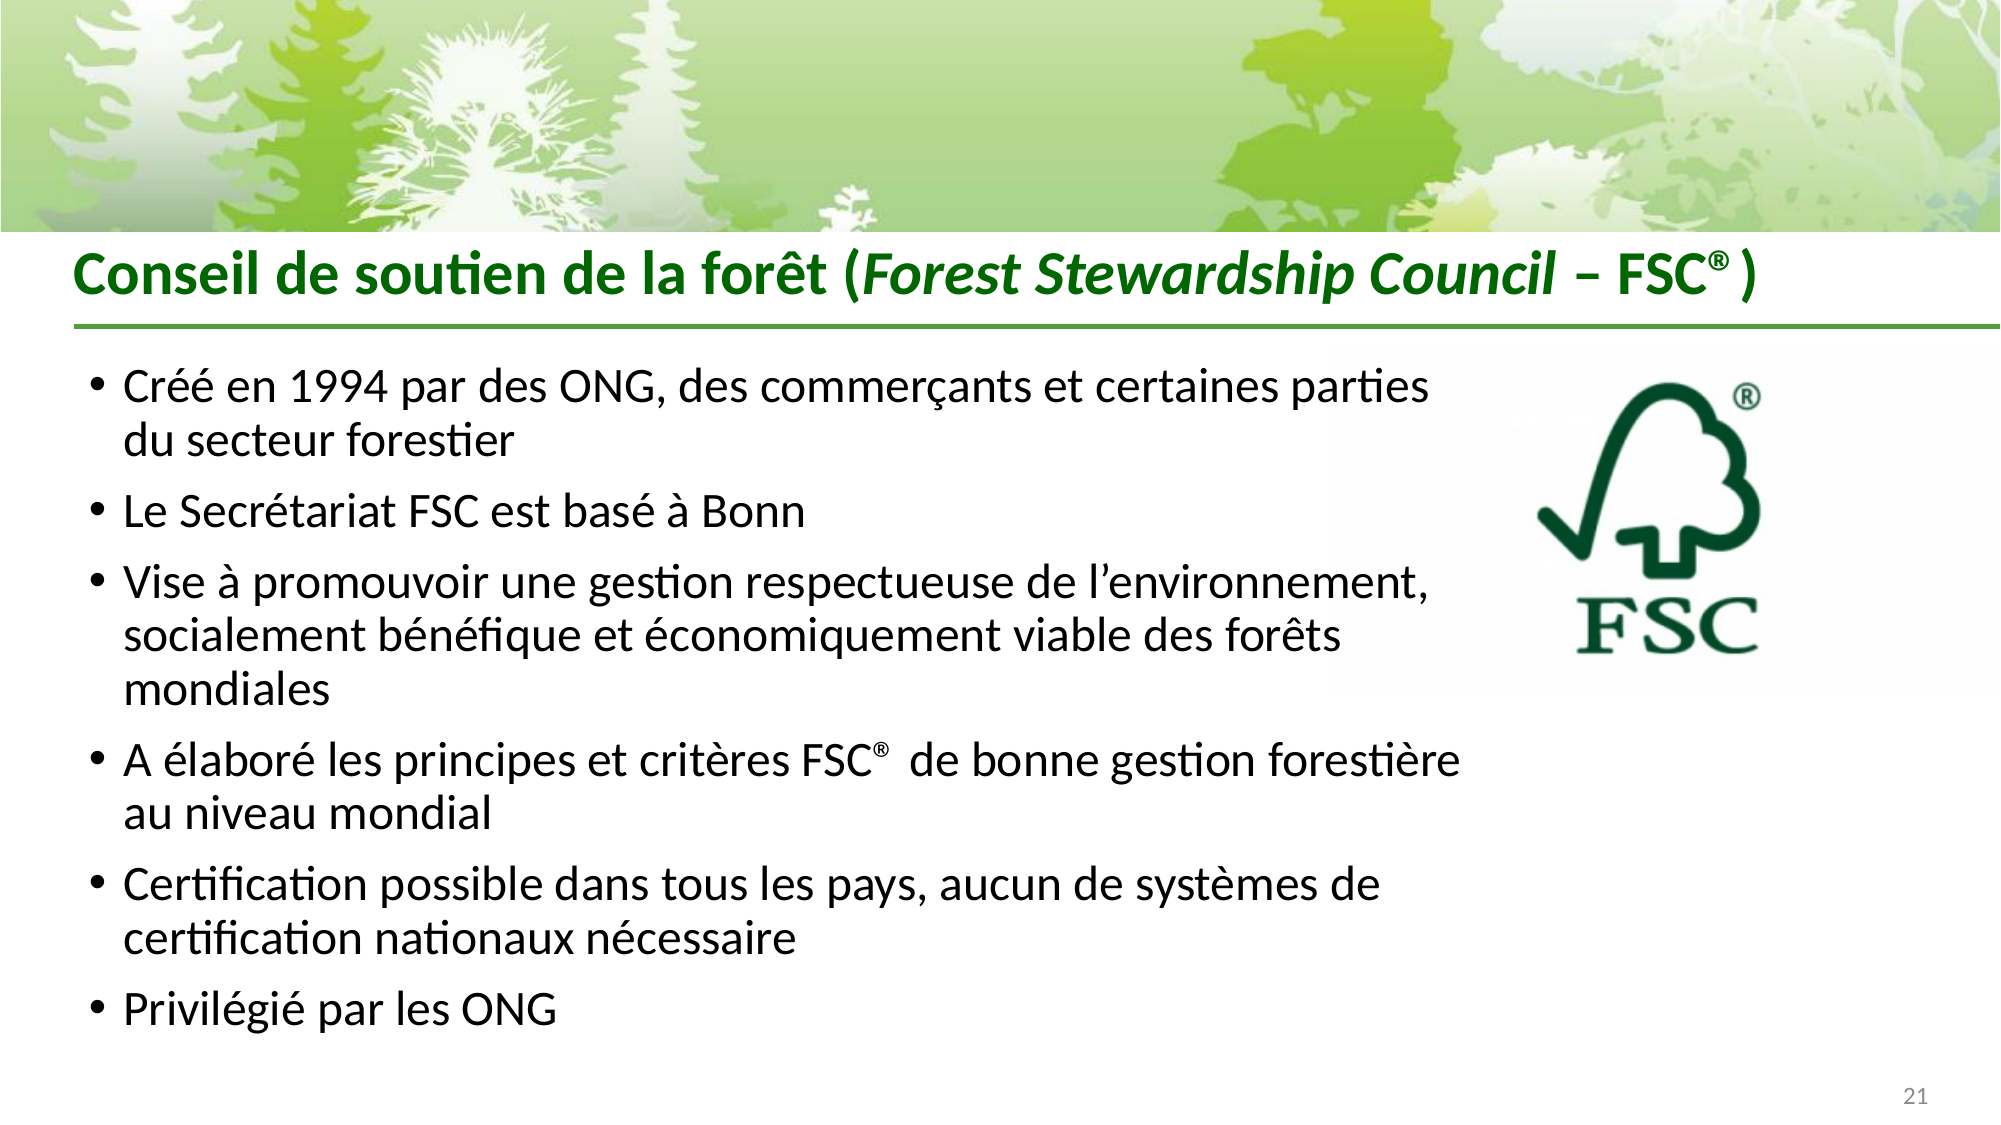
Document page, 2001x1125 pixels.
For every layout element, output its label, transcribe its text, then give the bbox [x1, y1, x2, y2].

slide_number 21 [1493, 1065, 1944, 1125]
picture [0, 0, 2000, 232]
picture [1328, 344, 2000, 697]
list Créé en 1994 par des ONG, des commerçants et certaines parties du secteur forestier Le Secrétariat FSC est basé à Bonn Vise à promouvoir une gestion respectueuse de l’environnement, socialement bénéfique et économiquement viable des forêts mondiales A élaboré les principes et critères FSC® de bonne gestion forestière au niveau mondial Certification possible dans tous les pays, aucun de systèmes de certification nationaux nécessaire Privilégié par les ONG [73, 352, 1484, 1050]
title Conseil de soutien de la forêt (Forest Stewardship Council – FSC®) [59, 192, 1914, 356]
